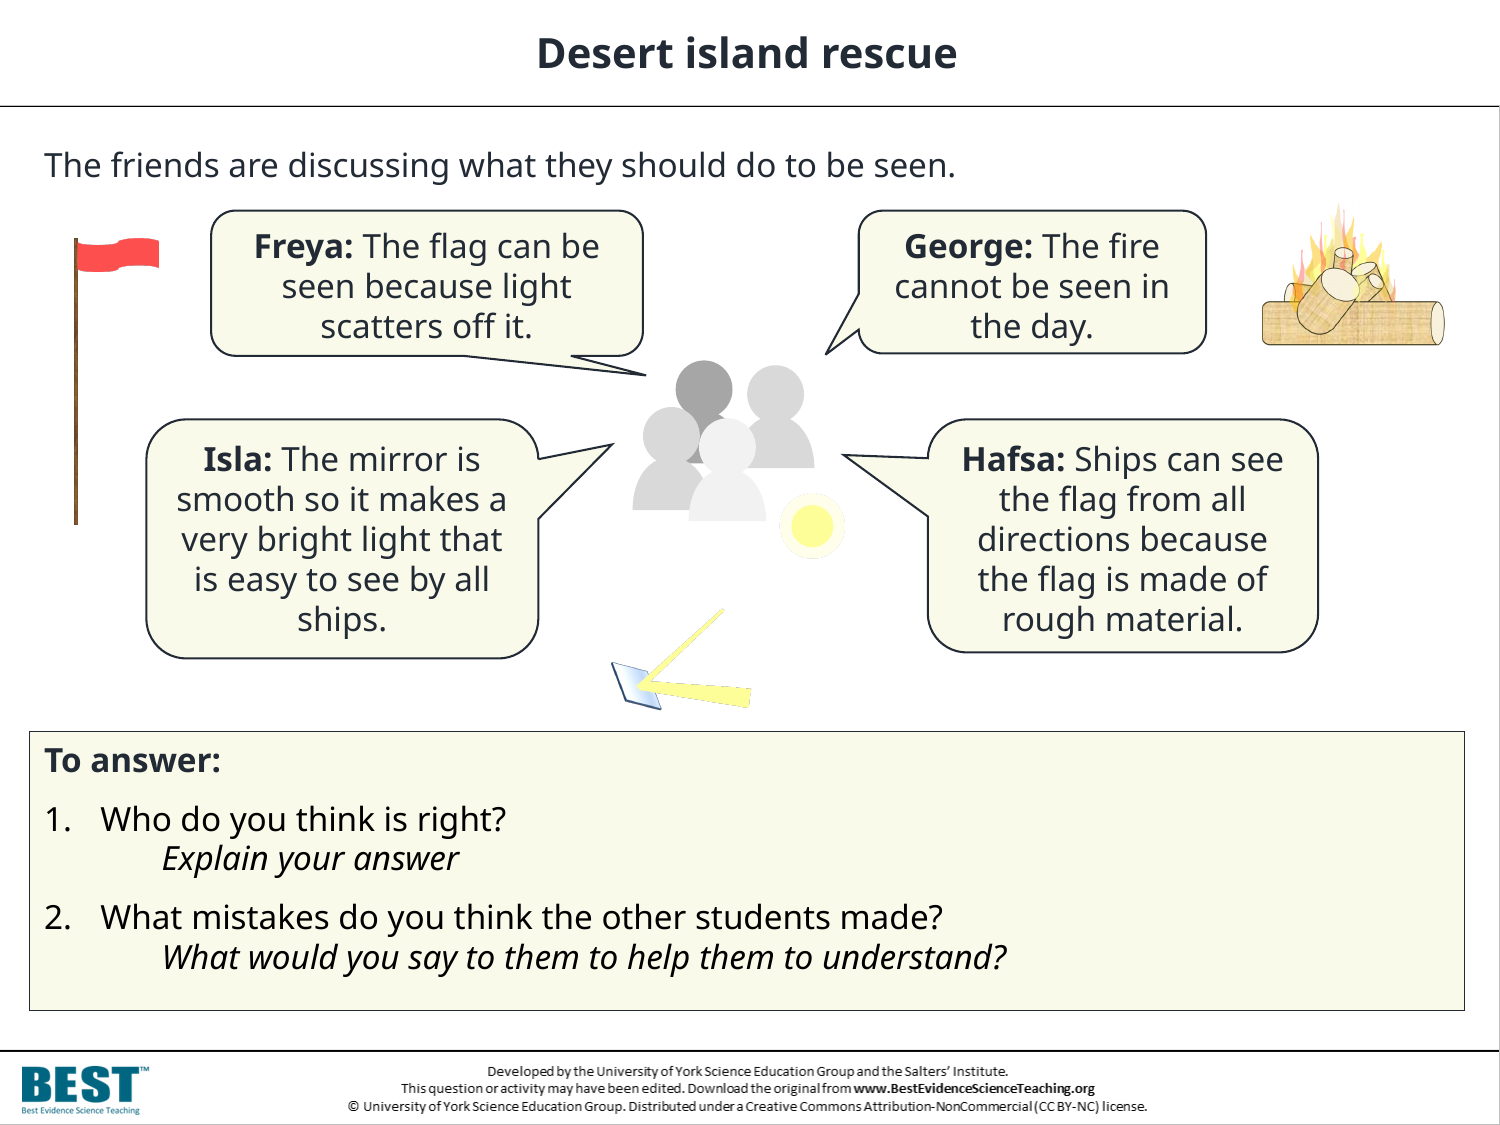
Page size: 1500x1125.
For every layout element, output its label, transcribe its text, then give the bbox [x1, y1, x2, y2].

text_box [632, 360, 815, 493]
text_box Desert island rescue [23, 4, 1471, 99]
picture [0, 105, 1500, 1125]
